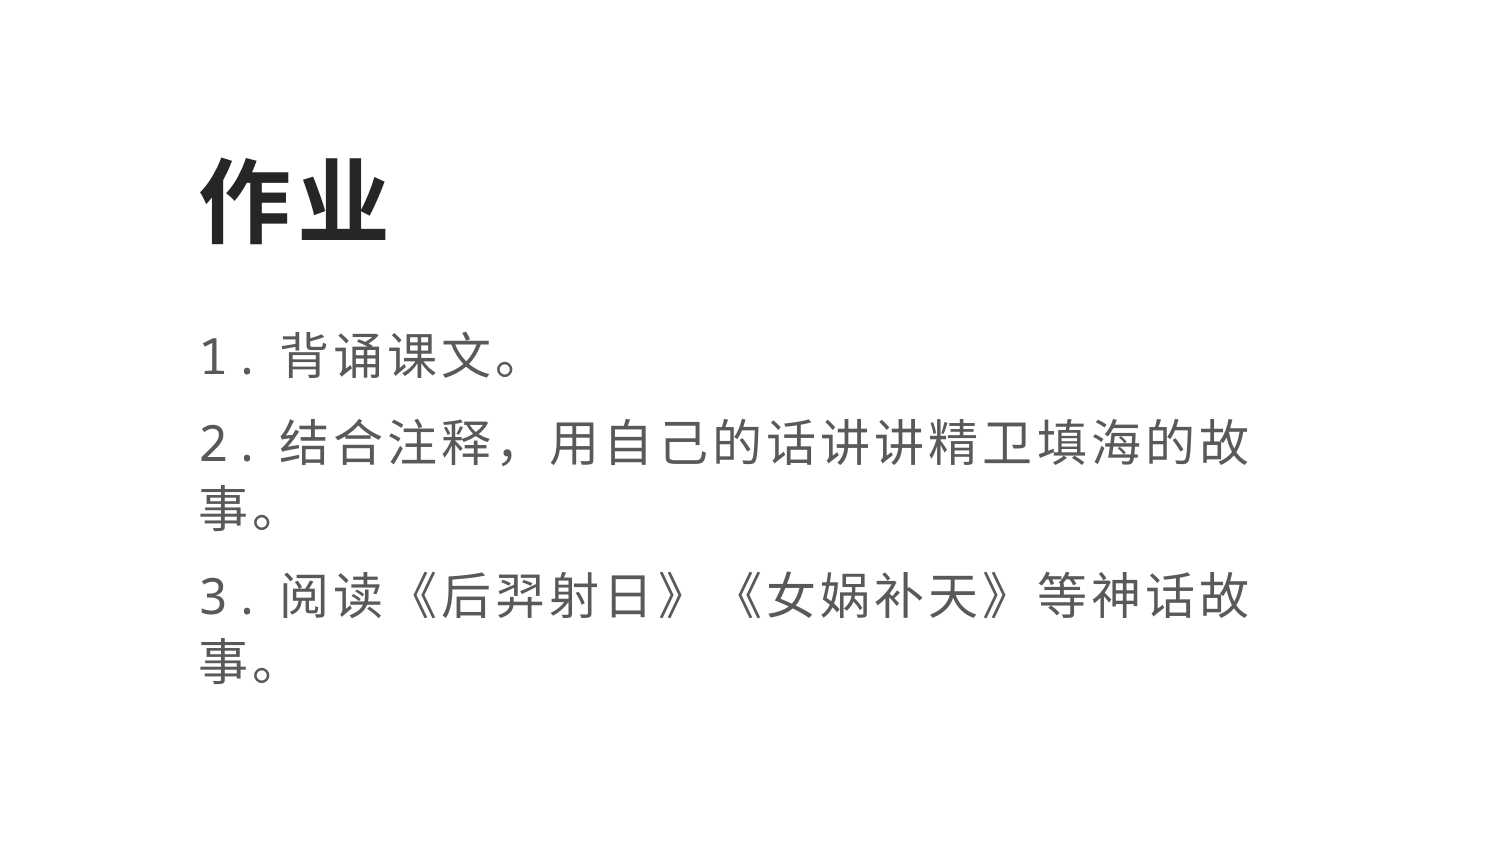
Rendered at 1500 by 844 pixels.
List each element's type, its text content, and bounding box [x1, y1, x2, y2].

subtitle 1.背诵课文。 2.结合注释，用自己的话讲讲精卫填海的故事。 3.阅读《后羿射日》《女娲补天》等神话故事。 [187, 313, 1313, 647]
title 作业 [187, 138, 1313, 261]
